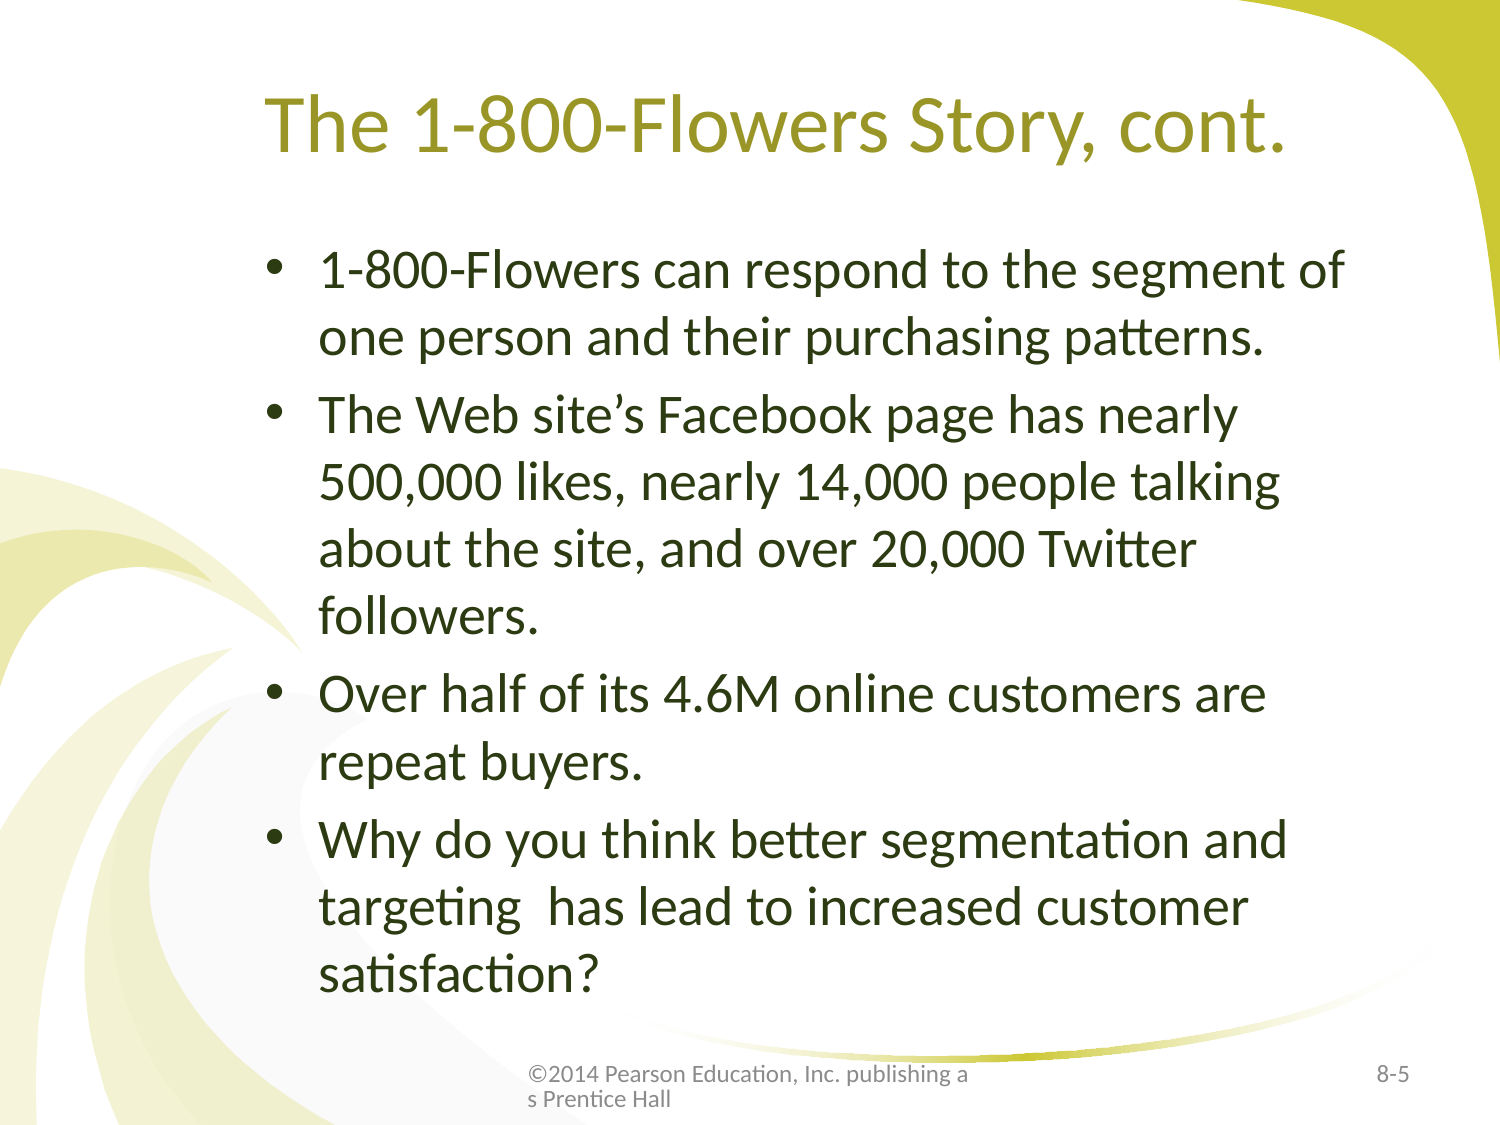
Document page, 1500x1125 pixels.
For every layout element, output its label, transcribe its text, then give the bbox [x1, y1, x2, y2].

footer ©2014 Pearson Education, Inc. publishing as Prentice Hall [512, 1042, 988, 1103]
slide_number 8-5 [1074, 1042, 1425, 1103]
list 1-800-Flowers can respond to the segment of one person and their purchasing patterns. The Web site’s Facebook page has nearly 500,000 likes, nearly 14,000 people talking about the site, and over 20,000 Twitter followers. Over half of its 4.6M online customers are repeat buyers. Why do you think better segmentation and targeting has lead to increased customer satisfaction? [249, 224, 1438, 1013]
title The 1-800-Flowers Story, cont. [249, 37, 1438, 200]
